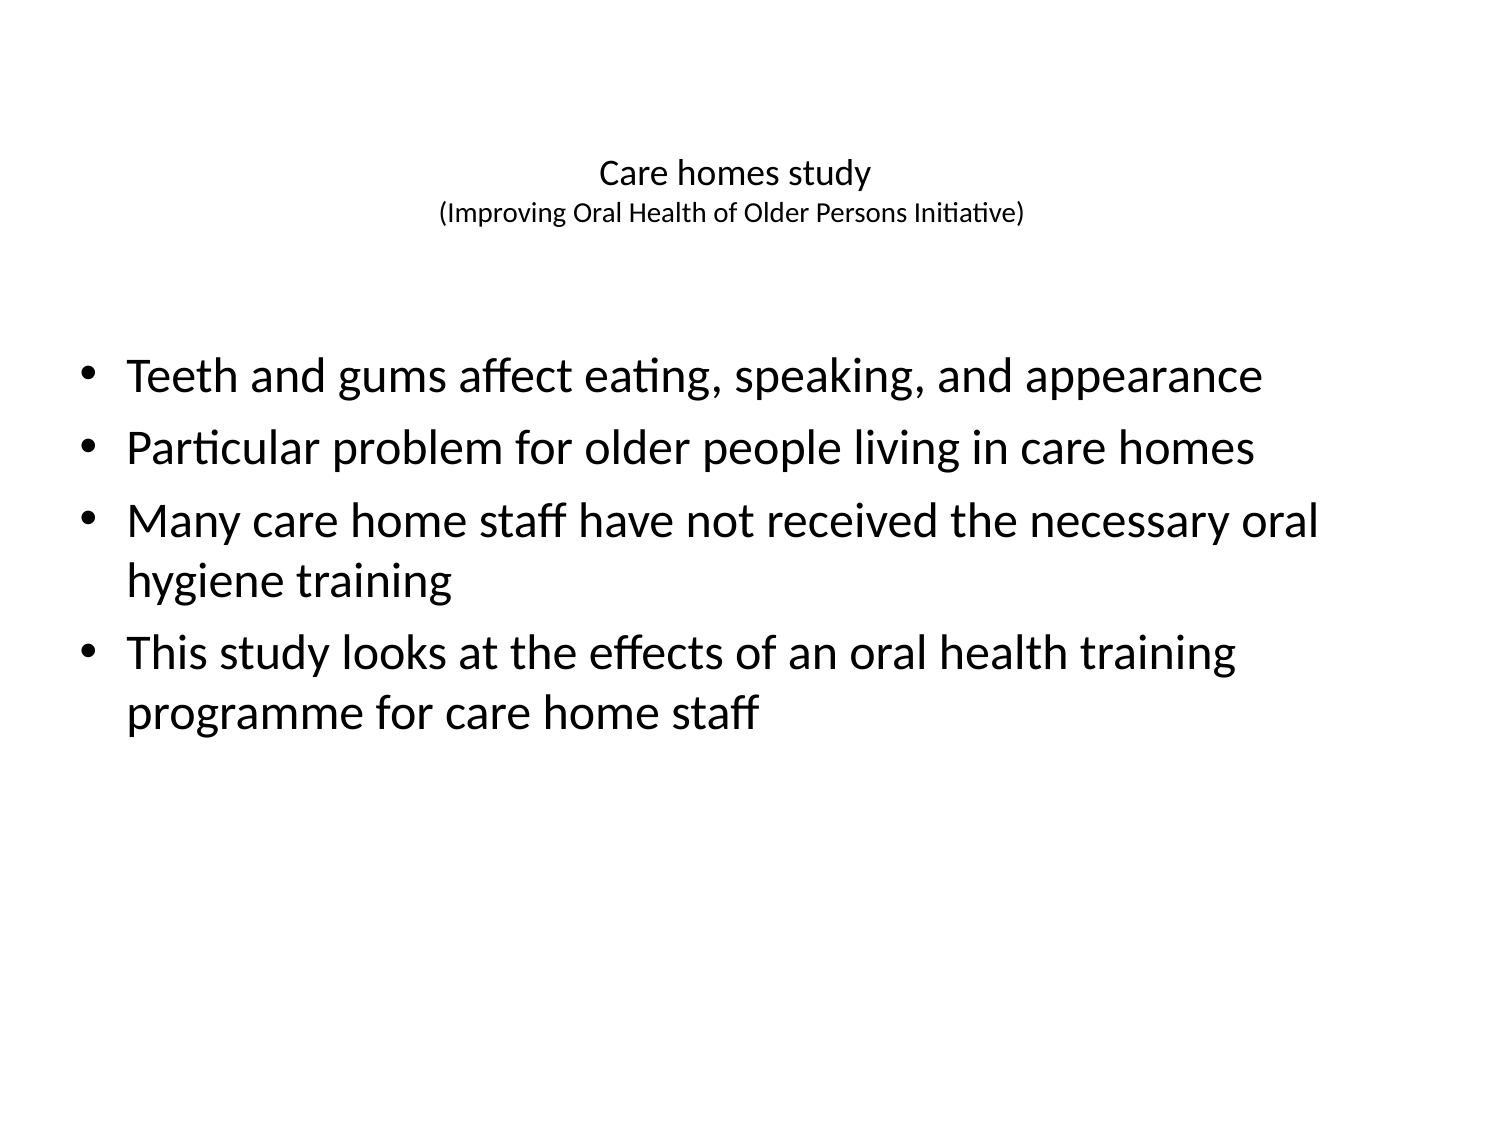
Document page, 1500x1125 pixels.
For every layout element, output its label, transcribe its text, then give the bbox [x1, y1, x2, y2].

title Care homes study (Improving Oral Health of Older Persons Initiative) [60, 90, 1411, 278]
text_box Teeth and gums affect eating, speaking, and appearance Particular problem for older people living in care homes Many care home staff have not received the necessary oral hygiene training This study looks at the effects of an oral health training programme for care home staff [64, 302, 1412, 748]
